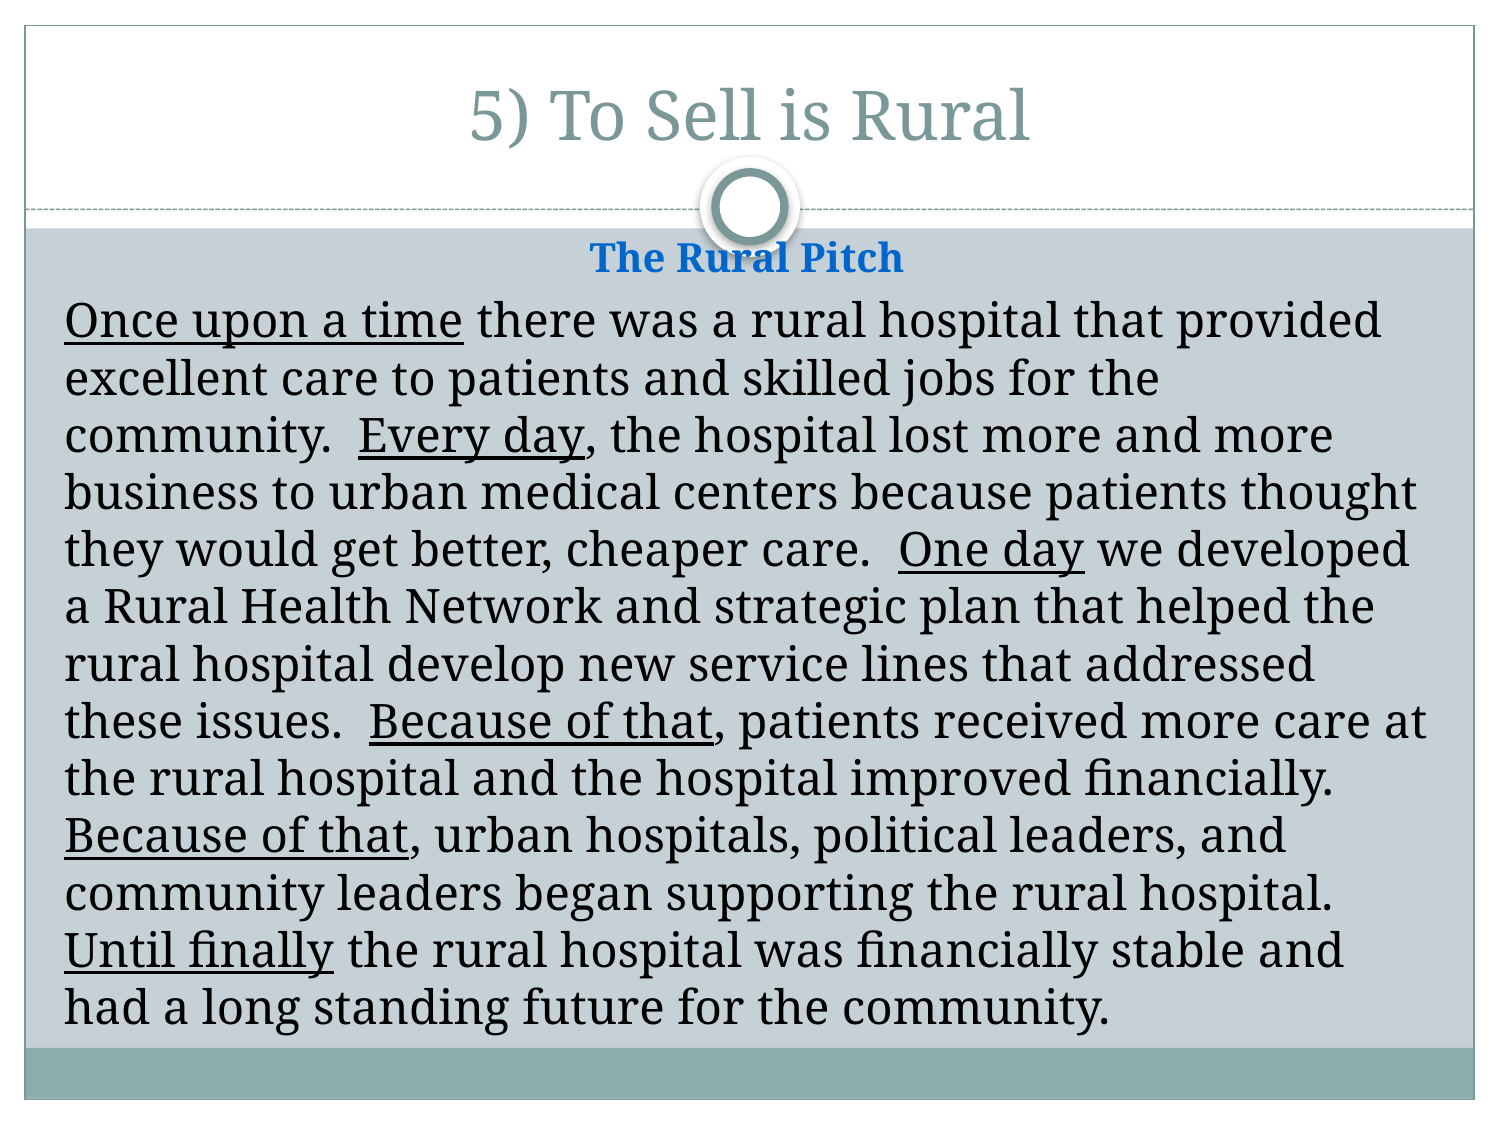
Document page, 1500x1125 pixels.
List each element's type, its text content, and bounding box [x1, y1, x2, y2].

title 5) To Sell is Rural [50, 37, 1450, 162]
list The Rural Pitch Once upon a time there was a rural hospital that provided excellent care to patients and skilled jobs for the community. Every day, the hospital lost more and more business to urban medical centers because patients thought they would get better, cheaper care. One day we developed a Rural Health Network and strategic plan that helped the rural hospital develop new service lines that addressed these issues. Because of that, patients received more care at the rural hospital and the hospital improved financially. Because of that, urban hospitals, political leaders, and community leaders began supporting the rural hospital. Until finally the rural hospital was financially stable and had a long standing future for the community. [49, 224, 1445, 1050]
